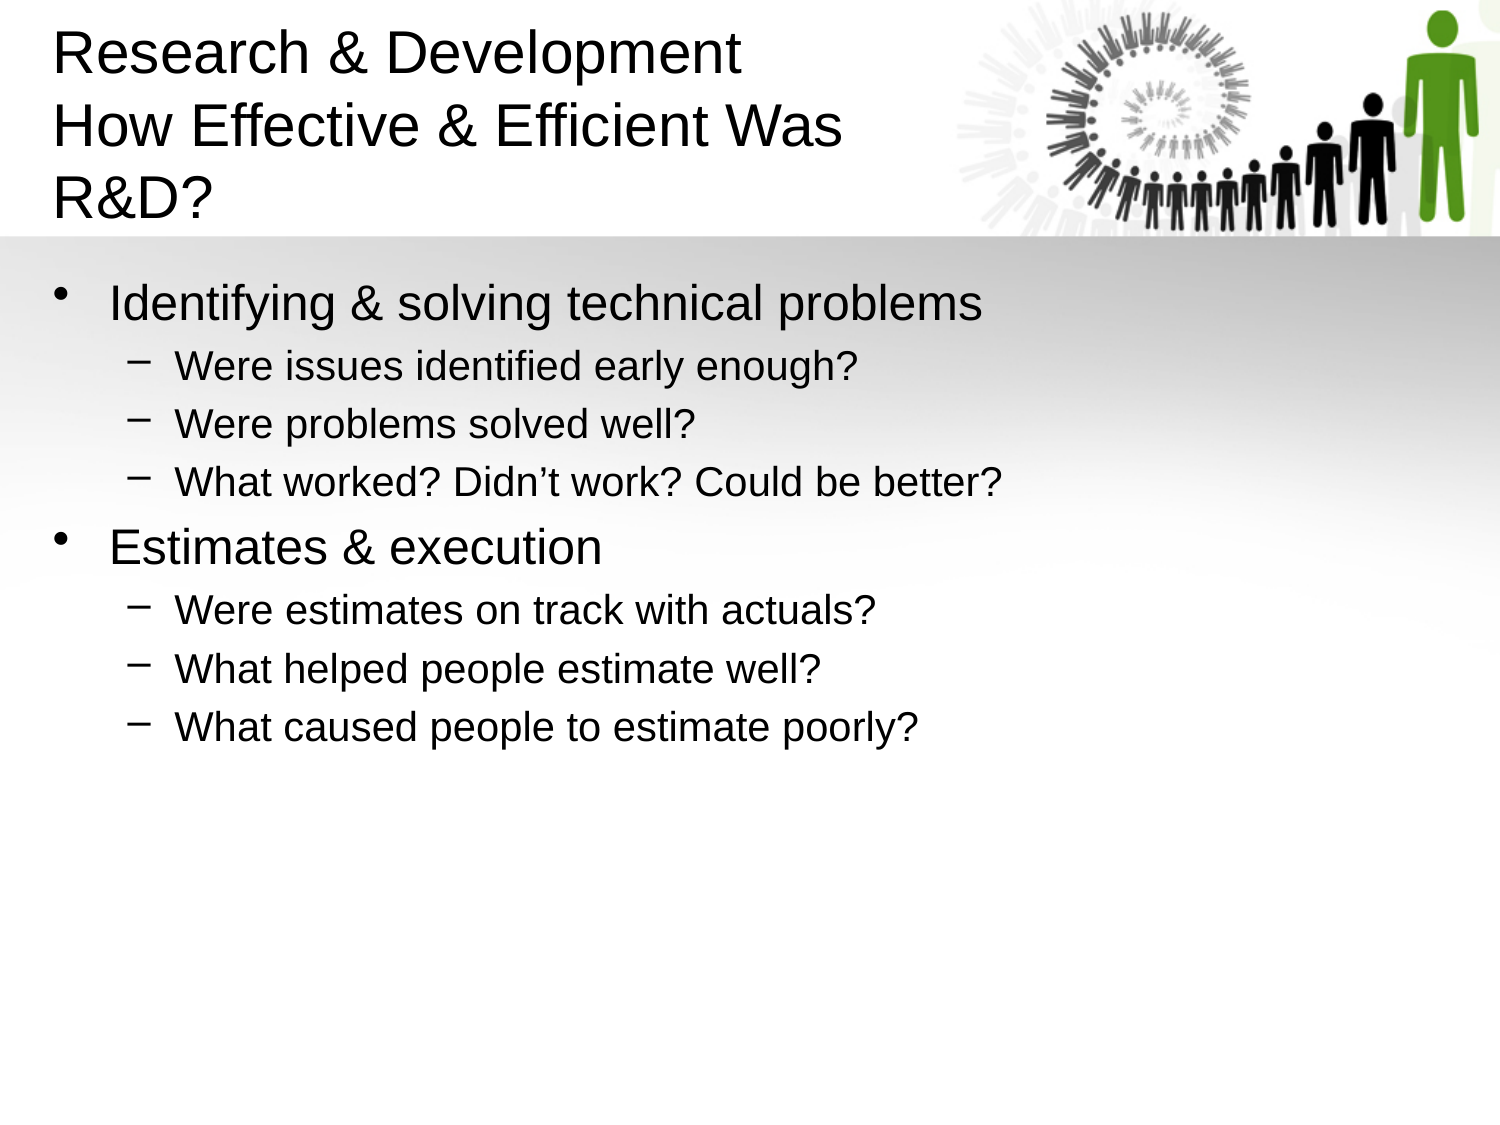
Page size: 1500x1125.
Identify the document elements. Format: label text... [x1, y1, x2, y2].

picture [0, 0, 1500, 1125]
title Research & Development How Effective & Efficient Was R&D? [37, 21, 1025, 222]
list Identifying & solving technical problems Were issues identified early enough? Were problems solved well? What worked? Didn’t work? Could be better? Estimates & execution Were estimates on track with actuals? What helped people estimate well? What caused people to estimate poorly? [37, 262, 1463, 988]
